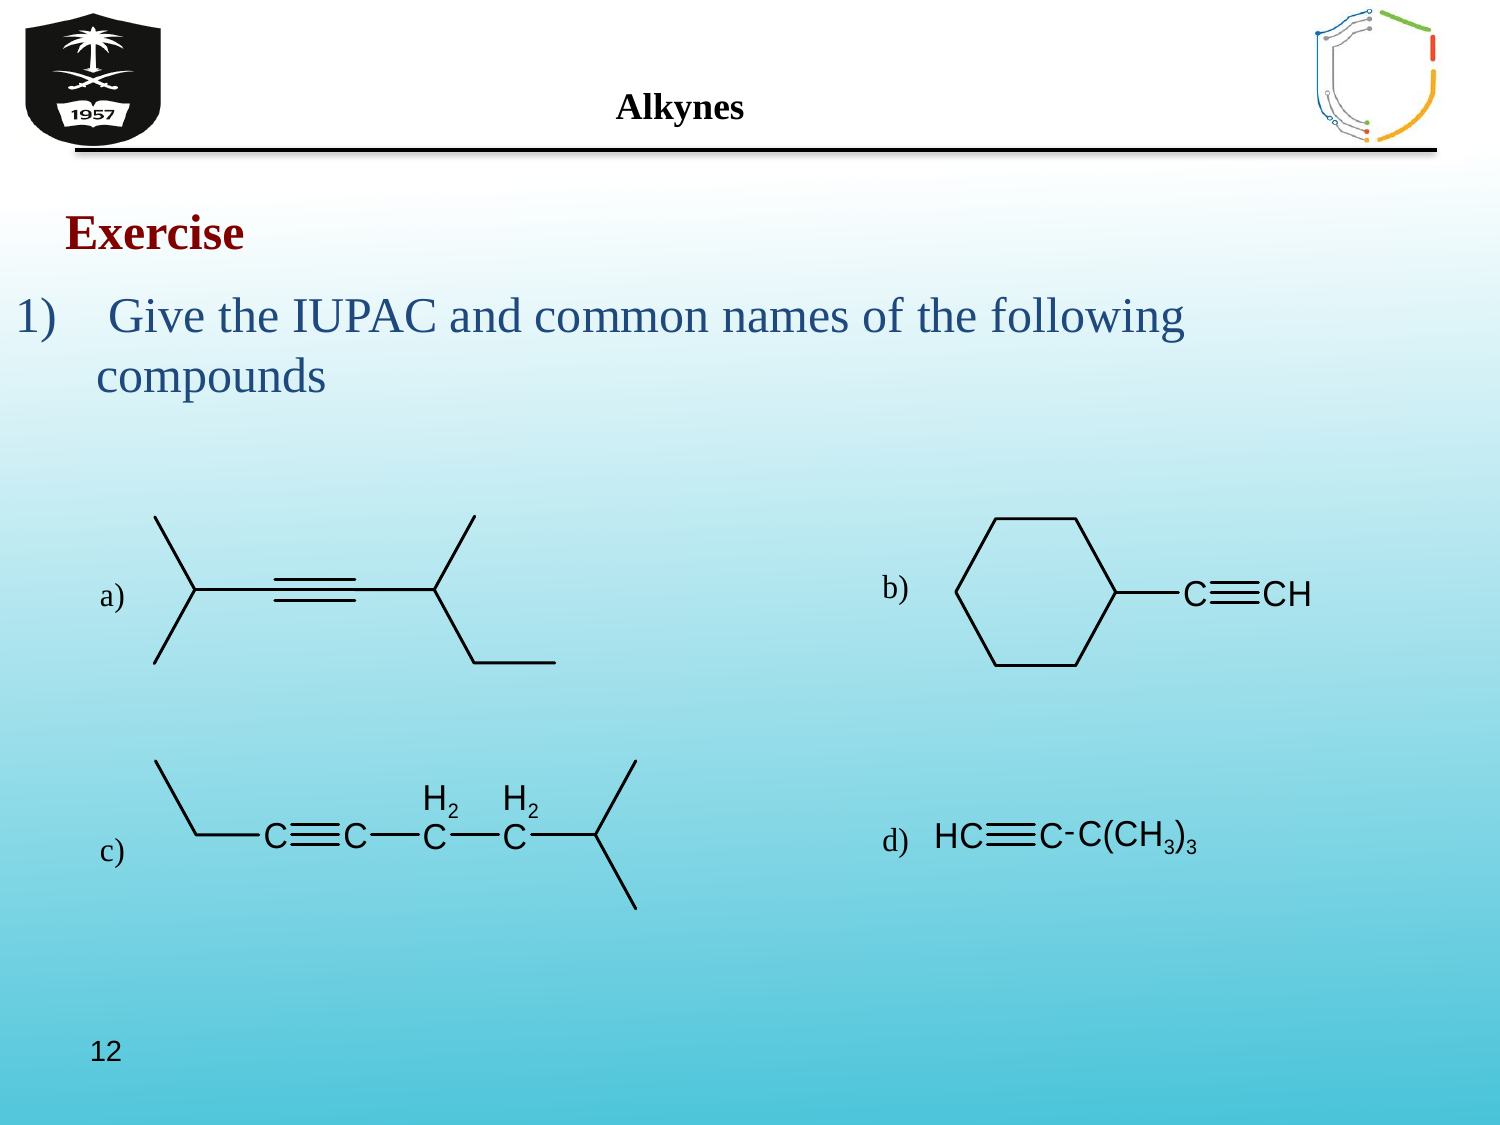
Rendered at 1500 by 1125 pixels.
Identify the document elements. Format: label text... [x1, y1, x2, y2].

text_box 12 [75, 1024, 425, 1103]
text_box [99, 512, 1313, 913]
title Exercise [50, 162, 288, 275]
text_box Alkynes [600, 74, 760, 135]
picture [24, 12, 163, 151]
list Give the IUPAC and common names of the following compounds [0, 275, 1400, 450]
picture [1287, 0, 1463, 165]
